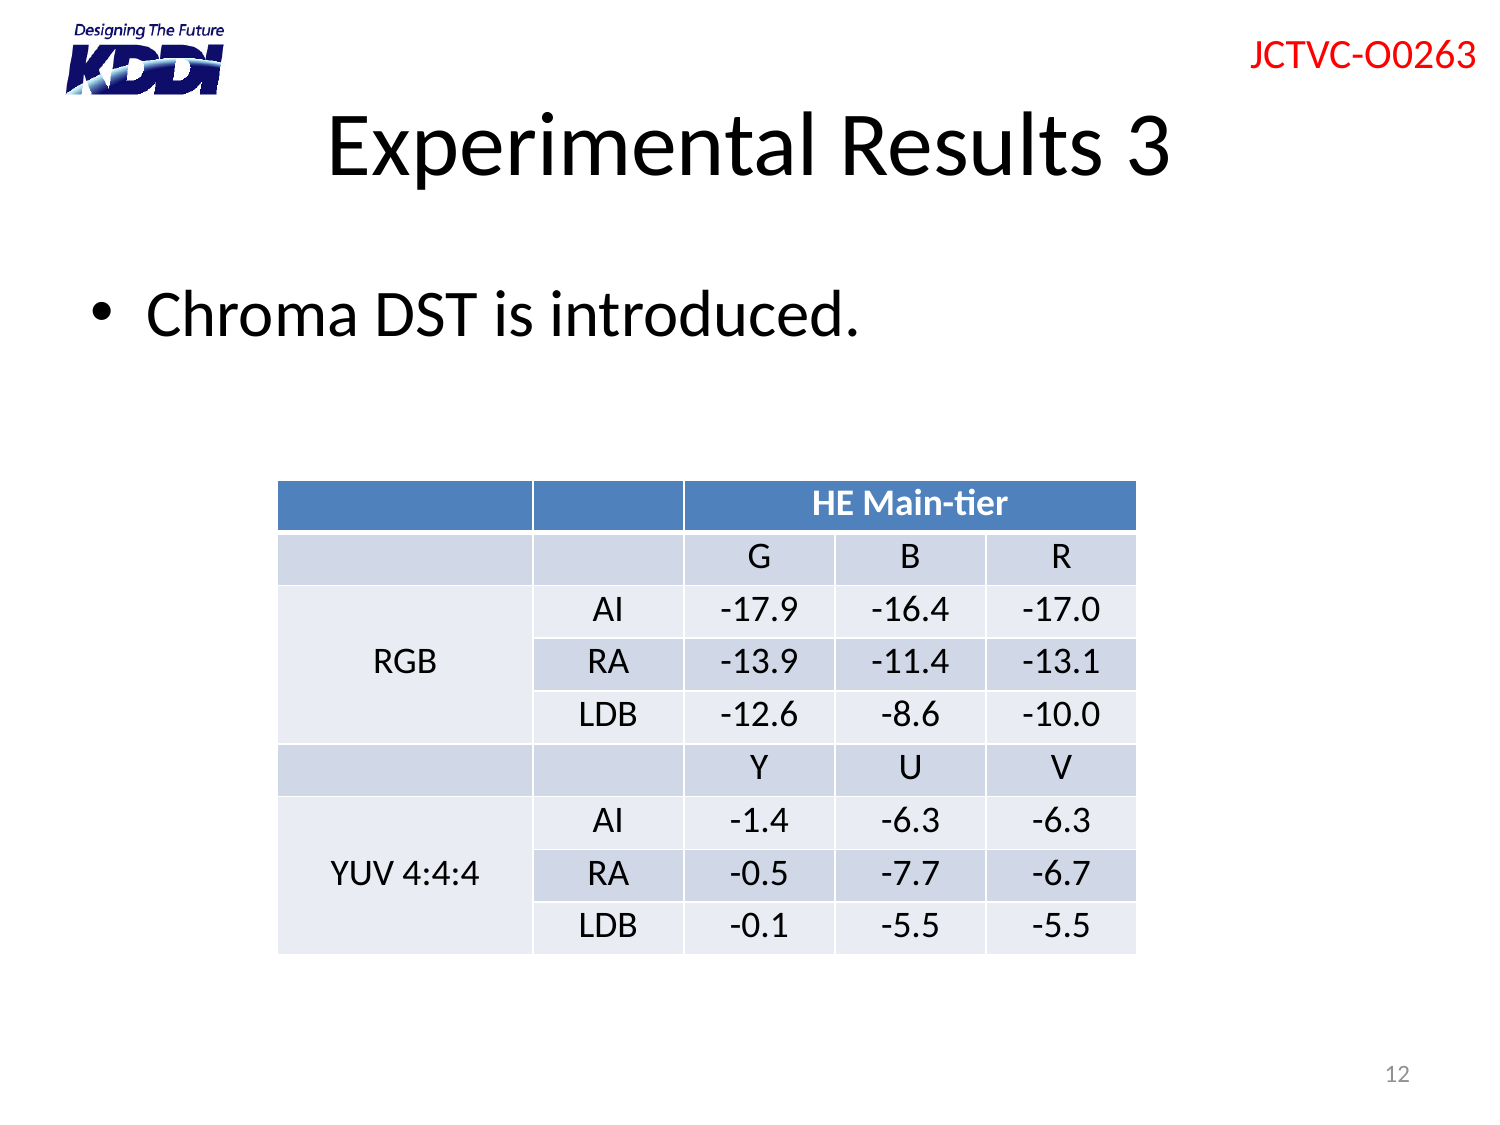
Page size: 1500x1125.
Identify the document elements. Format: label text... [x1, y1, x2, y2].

list Chroma DST is introduced. [74, 262, 1426, 1006]
table_cell [534, 745, 683, 796]
title Experimental Results 3 [74, 44, 1426, 233]
table_cell RGB [278, 586, 532, 743]
table_cell YUV 4:4:4 [278, 797, 532, 954]
table_cell -12.6 [685, 692, 834, 743]
table_cell RA [534, 639, 683, 690]
table_cell -8.6 [836, 692, 985, 743]
table_cell B [836, 535, 985, 585]
table_cell LDB [534, 692, 683, 743]
table_cell -1.4 [685, 797, 834, 849]
table_cell -0.1 [685, 903, 834, 954]
table_cell V [987, 745, 1136, 796]
table_header [278, 481, 532, 530]
table_cell -5.5 [836, 903, 985, 954]
table_cell G [685, 535, 834, 585]
table_cell -5.5 [987, 903, 1136, 954]
table_cell -17.9 [685, 586, 834, 637]
table_cell -13.1 [987, 639, 1136, 690]
table_cell RA [534, 850, 683, 901]
table_cell LDB [534, 903, 683, 954]
table_cell Y [685, 745, 834, 796]
table_cell -17.0 [987, 586, 1136, 637]
table_cell U [836, 745, 985, 796]
table_cell -0.5 [685, 850, 834, 901]
table_cell -7.7 [836, 850, 985, 901]
table_cell -6.7 [987, 850, 1136, 901]
table_cell -13.9 [685, 639, 834, 690]
table_cell -16.4 [836, 586, 985, 637]
table_cell [278, 745, 532, 796]
table_header HE Main-tier [685, 481, 1136, 530]
table_cell AI [534, 586, 683, 637]
table_header [534, 481, 683, 530]
table_cell R [987, 535, 1136, 585]
table_cell -11.4 [836, 639, 985, 690]
table_cell [534, 535, 683, 585]
table_cell [278, 535, 532, 585]
table_cell -6.3 [836, 797, 985, 849]
slide_number 12 [1074, 1042, 1425, 1103]
table_cell -6.3 [987, 797, 1136, 849]
picture [61, 18, 236, 100]
table_cell AI [534, 797, 683, 849]
table_cell -10.0 [987, 692, 1136, 743]
